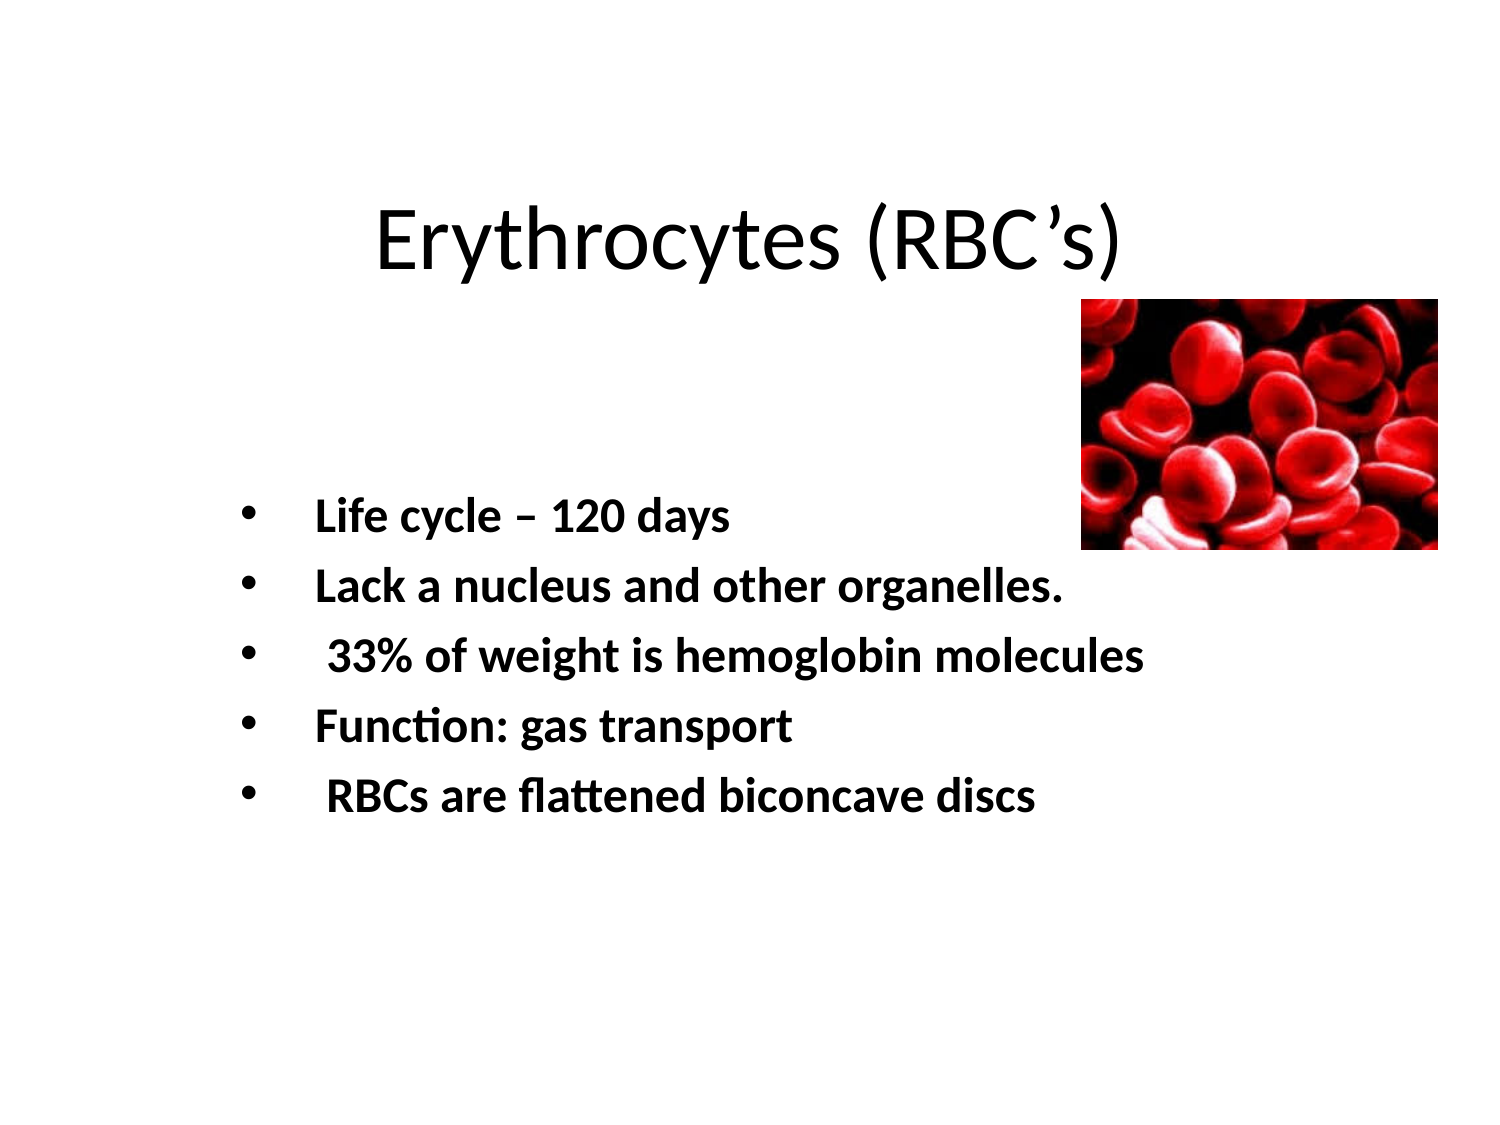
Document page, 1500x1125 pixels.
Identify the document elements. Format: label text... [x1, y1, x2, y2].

picture [1080, 299, 1438, 551]
subtitle Life cycle – 120 days Lack a nucleus and other organelles. 33% of weight is hemoglobin molecules Function: gas transport RBCs are flattened biconcave discs [225, 474, 1275, 925]
title Erythrocytes (RBC’s) [112, 112, 1388, 354]
